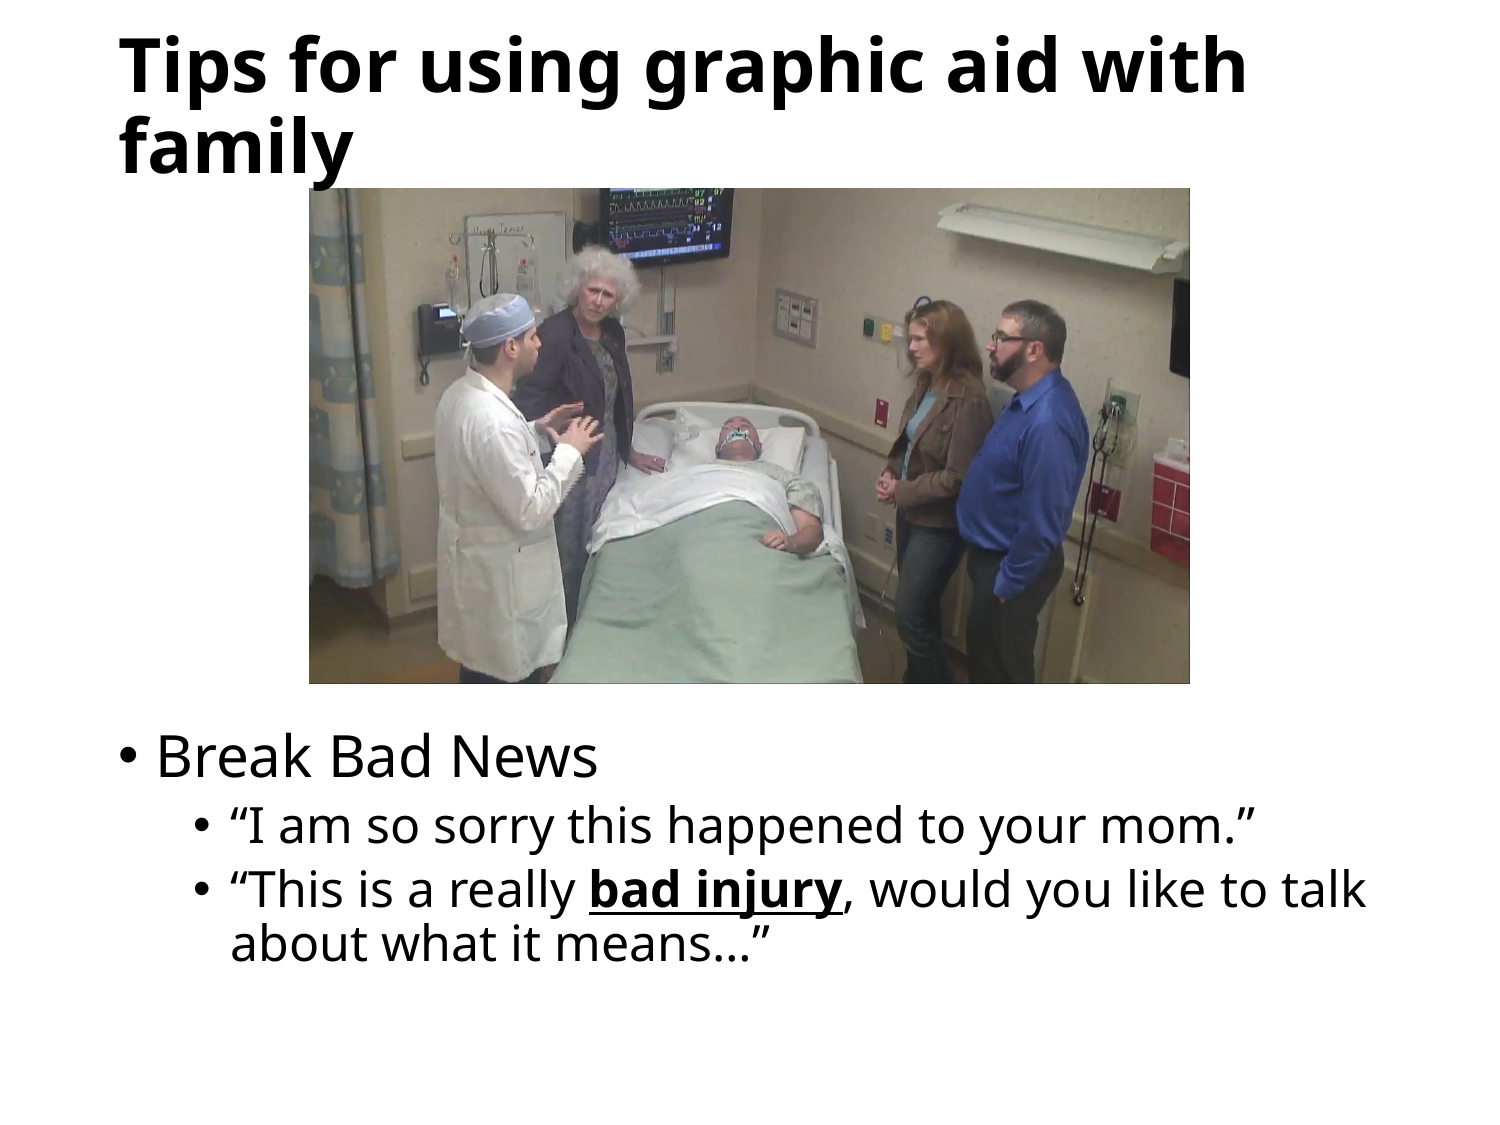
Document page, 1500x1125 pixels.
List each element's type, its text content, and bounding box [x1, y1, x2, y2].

picture [309, 188, 1190, 684]
title Tips for using graphic aid with family [103, 0, 1397, 218]
list Break Bad News “I am so sorry this happened to your mom.” “This is a really bad injury, would you like to talk about what it means…” [103, 719, 1397, 992]
